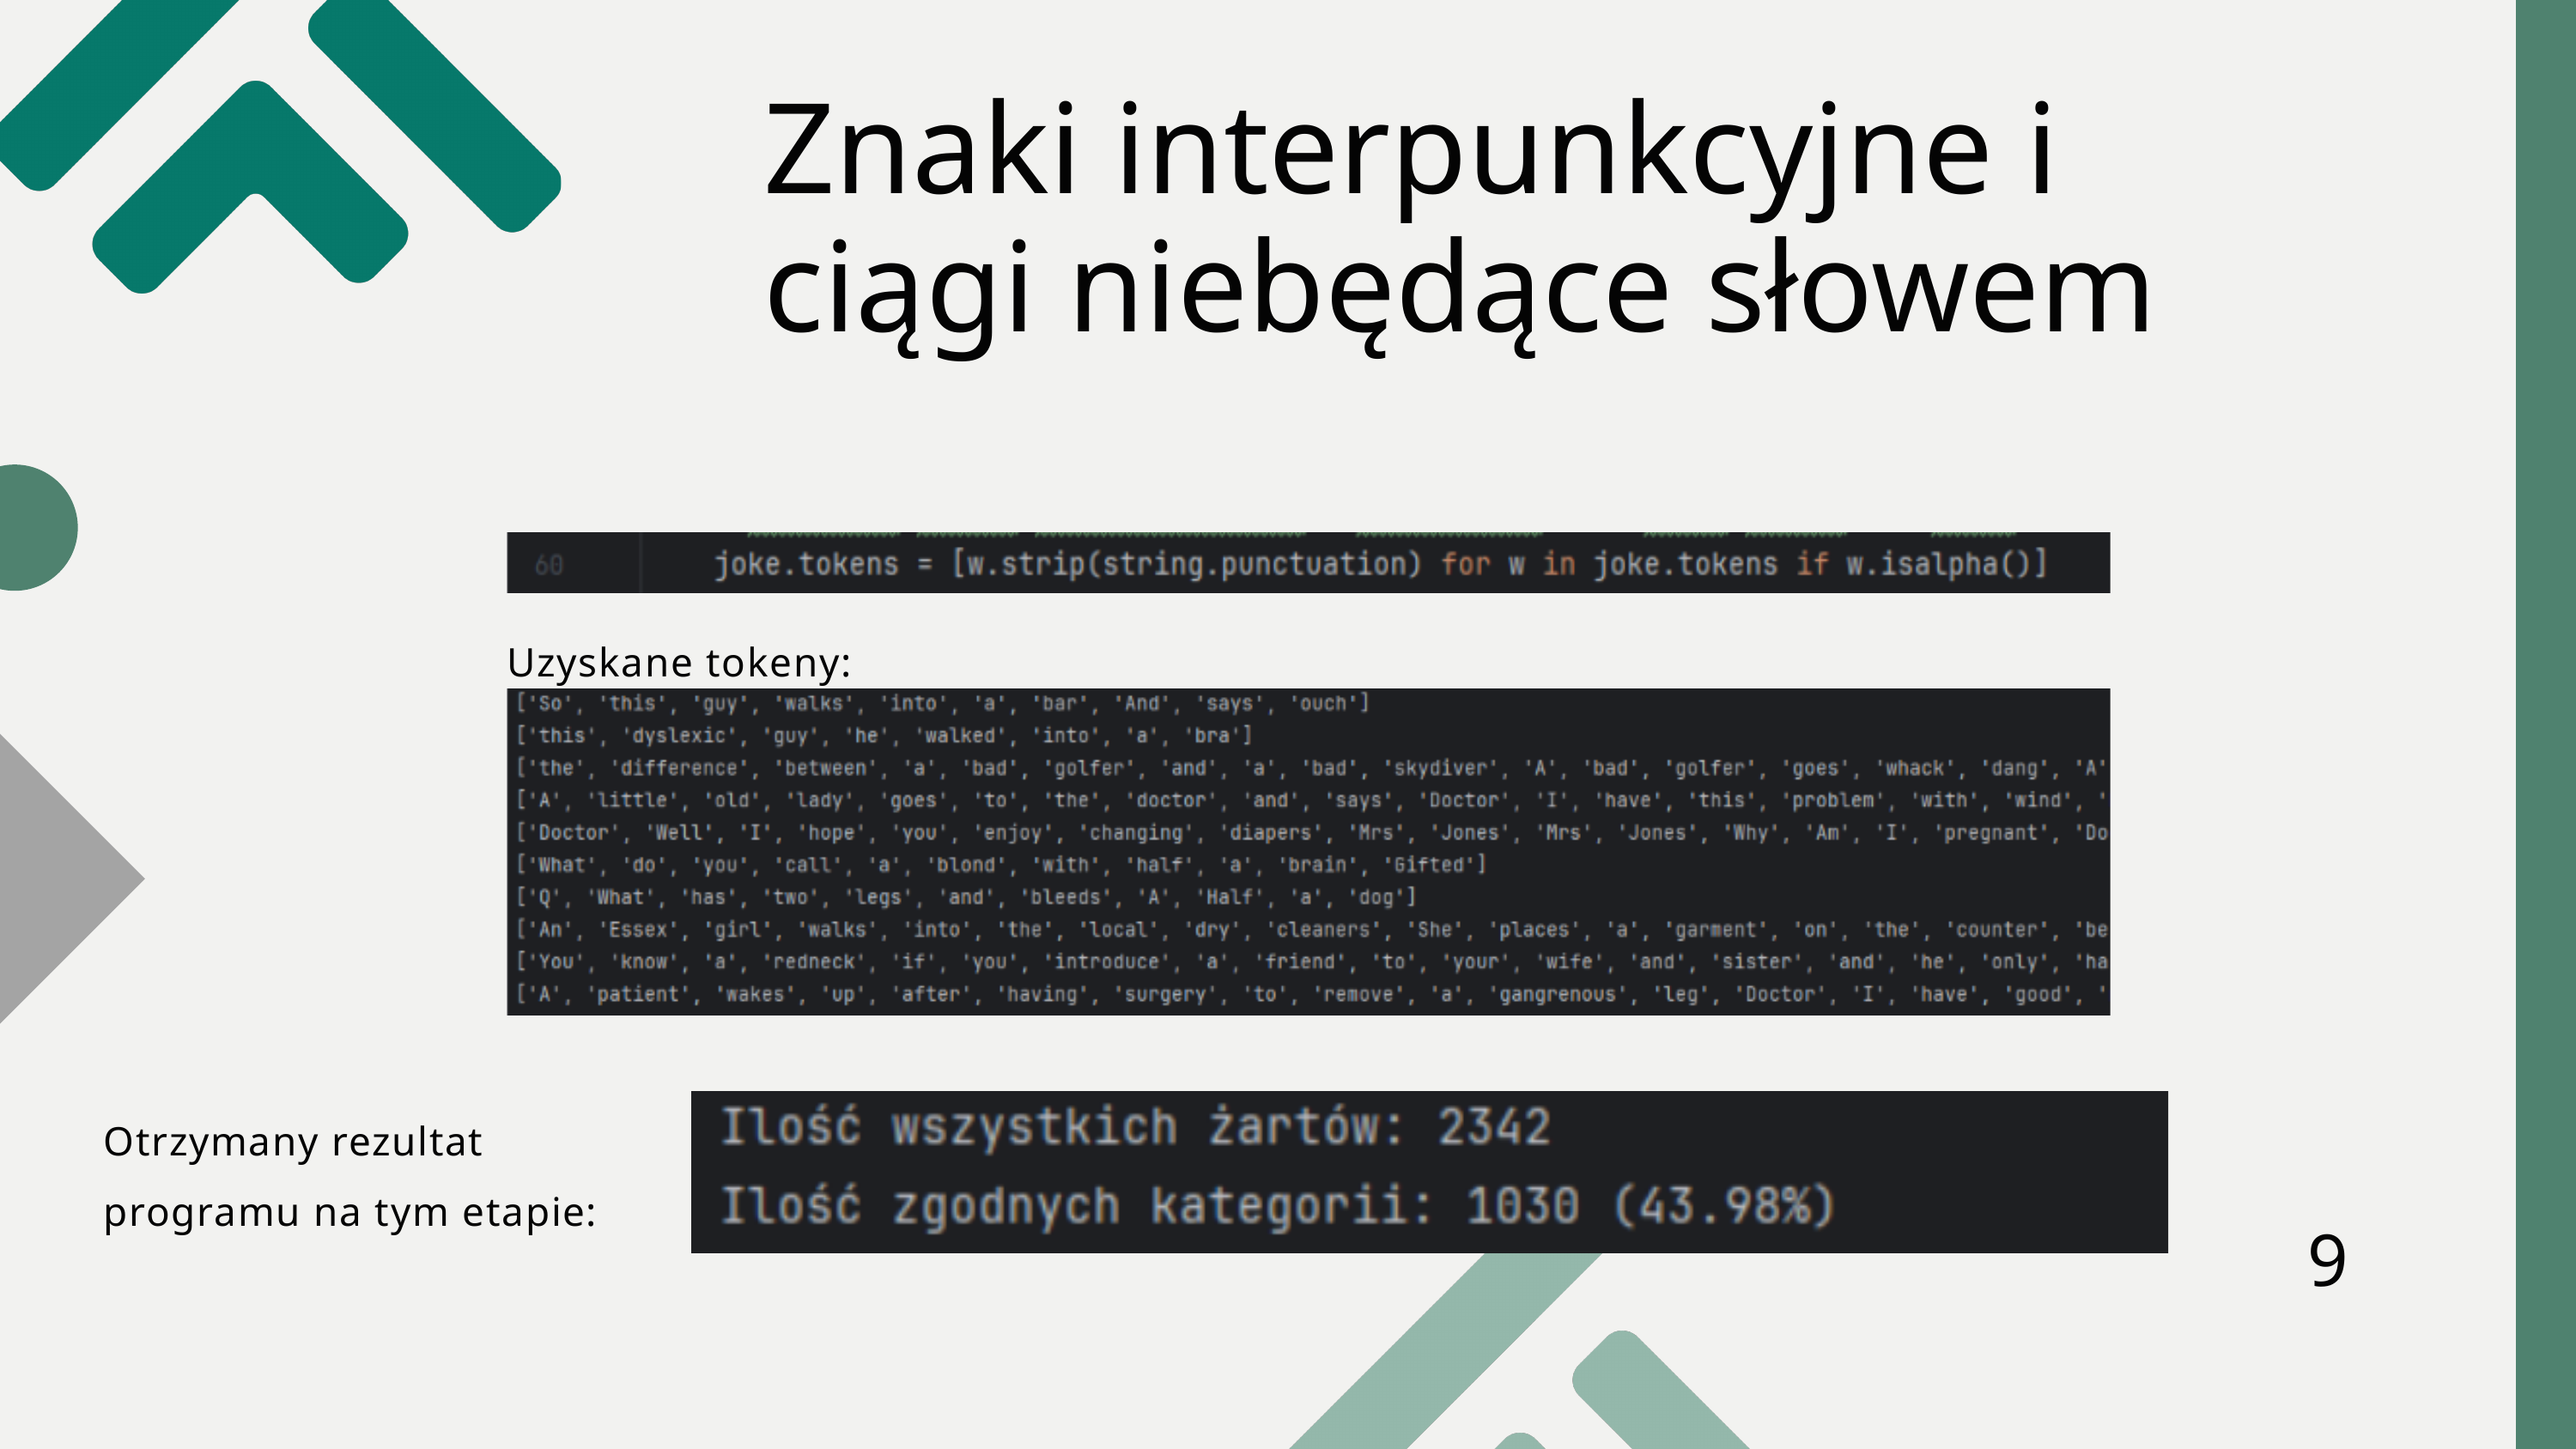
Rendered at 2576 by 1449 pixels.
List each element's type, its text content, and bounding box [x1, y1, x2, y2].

text_box [506, 688, 2111, 1016]
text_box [0, 661, 145, 1097]
text_box Otrzymany rezultat programu na tym etapie: [103, 1093, 1279, 1306]
text_box 9 [2275, 1200, 2380, 1300]
text_box [0, 0, 562, 294]
text_box Znaki interpunkcyjne i ciągi niebędące słowem [763, 81, 2204, 357]
text_box [506, 532, 2111, 593]
text_box Uzyskane tokeny: [506, 613, 1682, 755]
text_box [0, 464, 78, 591]
text_box [690, 1091, 2169, 1253]
text_box [1254, 1253, 1826, 1449]
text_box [2515, 0, 2576, 1449]
